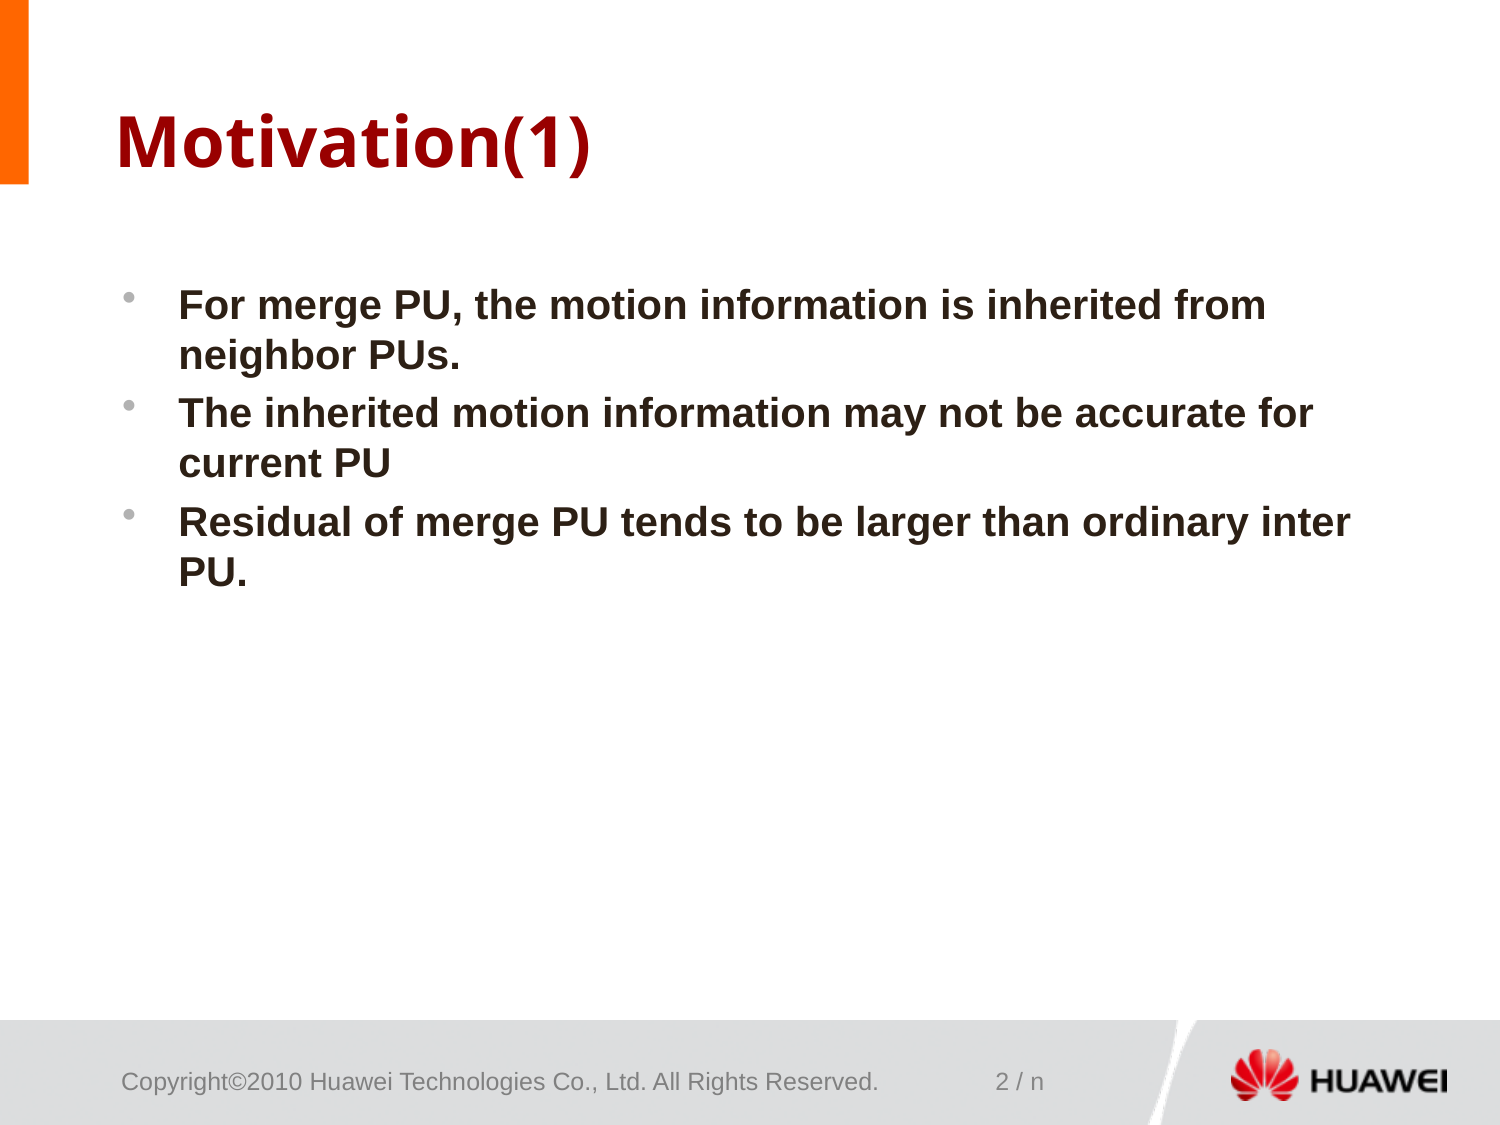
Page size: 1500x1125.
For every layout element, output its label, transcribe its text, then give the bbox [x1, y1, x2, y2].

title Motivation(1) [99, 45, 1447, 233]
picture [0, 1020, 1500, 1125]
list For merge PU, the motion information is inherited from neighbor PUs. The inherited motion information may not be accurate for current PU Residual of merge PU tends to be larger than ordinary inter PU. [107, 270, 1447, 947]
